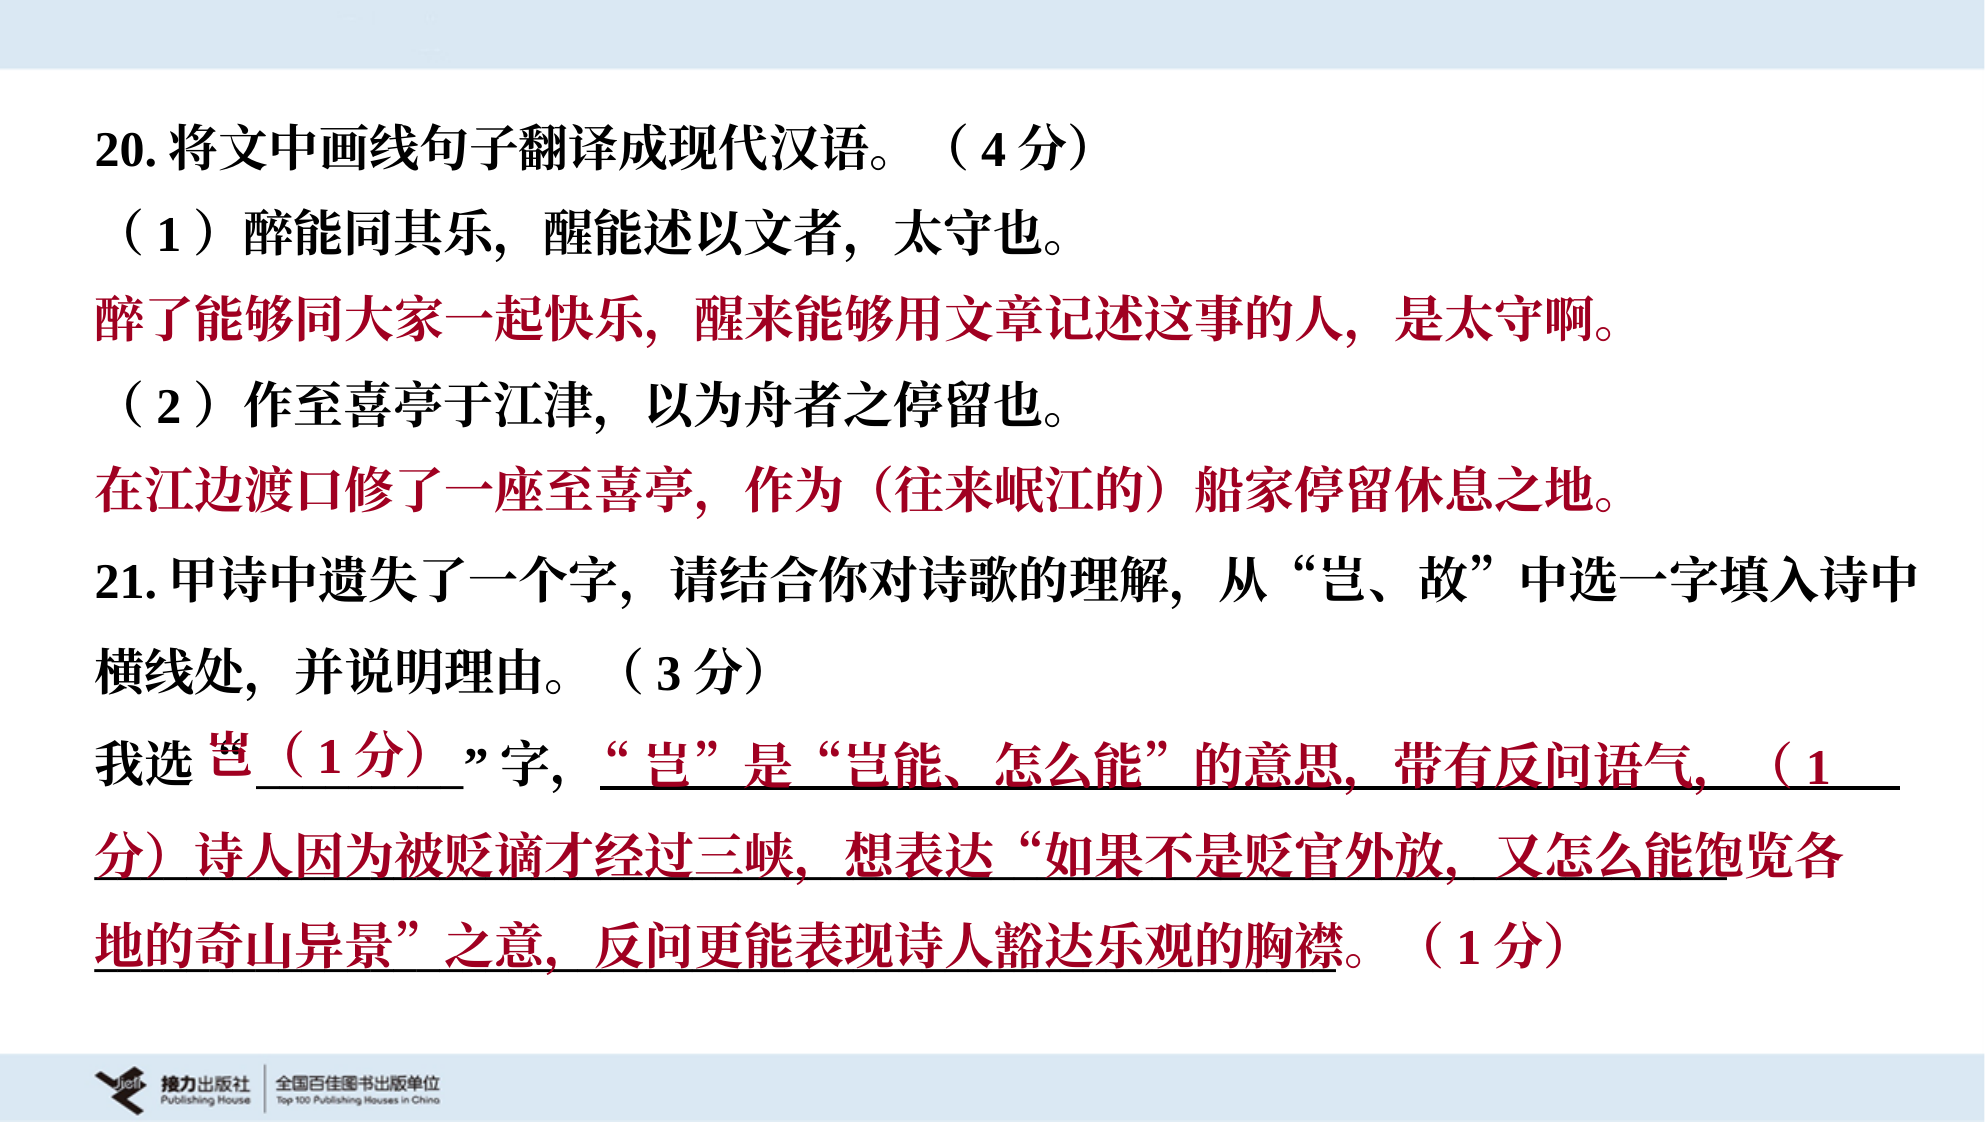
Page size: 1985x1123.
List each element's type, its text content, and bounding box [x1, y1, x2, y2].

picture [0, 0, 1985, 1122]
text_box 在江边渡口修了一座至喜亭，作为（往来岷江的）船家停留休息之地。 [94, 431, 1892, 517]
text_box （2）作至喜亭于江津，以为舟者之停留也。 [94, 345, 1892, 431]
text_box 21.甲诗中遗失了一个字，请结合你对诗歌的理解，从“岂、故”中选一字填入诗中 横线处，并说明理由。（3分） 我选“_________”字， _______________________________________________________________________ ______________________________________________________ [94, 517, 1892, 976]
text_box （1）醉能同其乐，醒能述以文者，太守也。 [94, 174, 1892, 259]
text_box “岂”是“岂能、怎么能”的意思，带有反问语气，（1分）诗人因为被贬谪才经过三峡，想表达“如果不是贬官外放，又怎么能饱览各地的奇山异景”之意，反问更能表现诗人豁达乐观的胸襟。（1分） [94, 704, 1879, 966]
text_box 20.将文中画线句子翻译成现代汉语。（4分） [94, 88, 1892, 174]
text_box 醉了能够同大家一起快乐，醒来能够用文章记述这事的人，是太守啊。 [94, 259, 1892, 345]
text_box 岂（1分） [218, 695, 442, 704]
